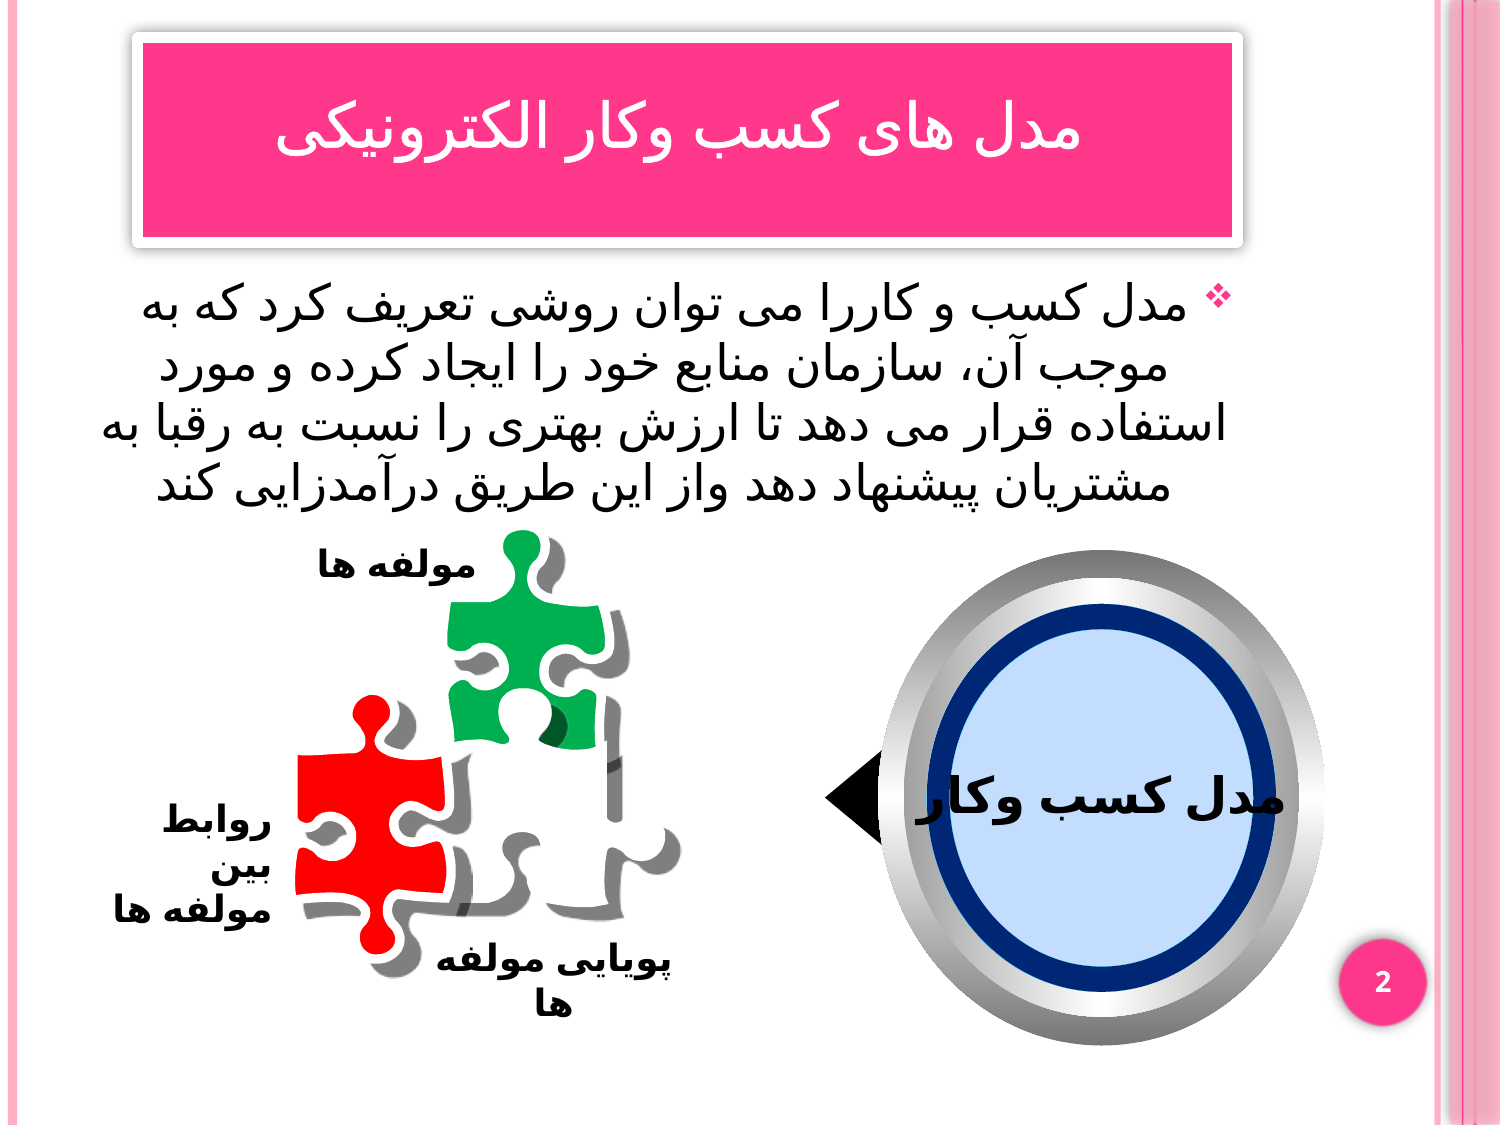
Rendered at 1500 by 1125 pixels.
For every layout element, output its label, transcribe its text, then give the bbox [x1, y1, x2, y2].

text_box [89, 526, 690, 986]
list مدل کسب و کاررا می توان روشی تعریف کرد که به موجب آن، سازمان منابع خود را ایجاد کرده و مورد استفاده قرار می دهد تا ارزش بهتری را نسبت به رقبا به مشتریان پیشنهاد دهد واز این طریق درآمدزایی کند [75, 262, 1300, 1062]
title مدل های کسب وکار الکترونیکی [132, 32, 1243, 248]
slide_number 2 [1333, 940, 1434, 1027]
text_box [826, 551, 1325, 1046]
